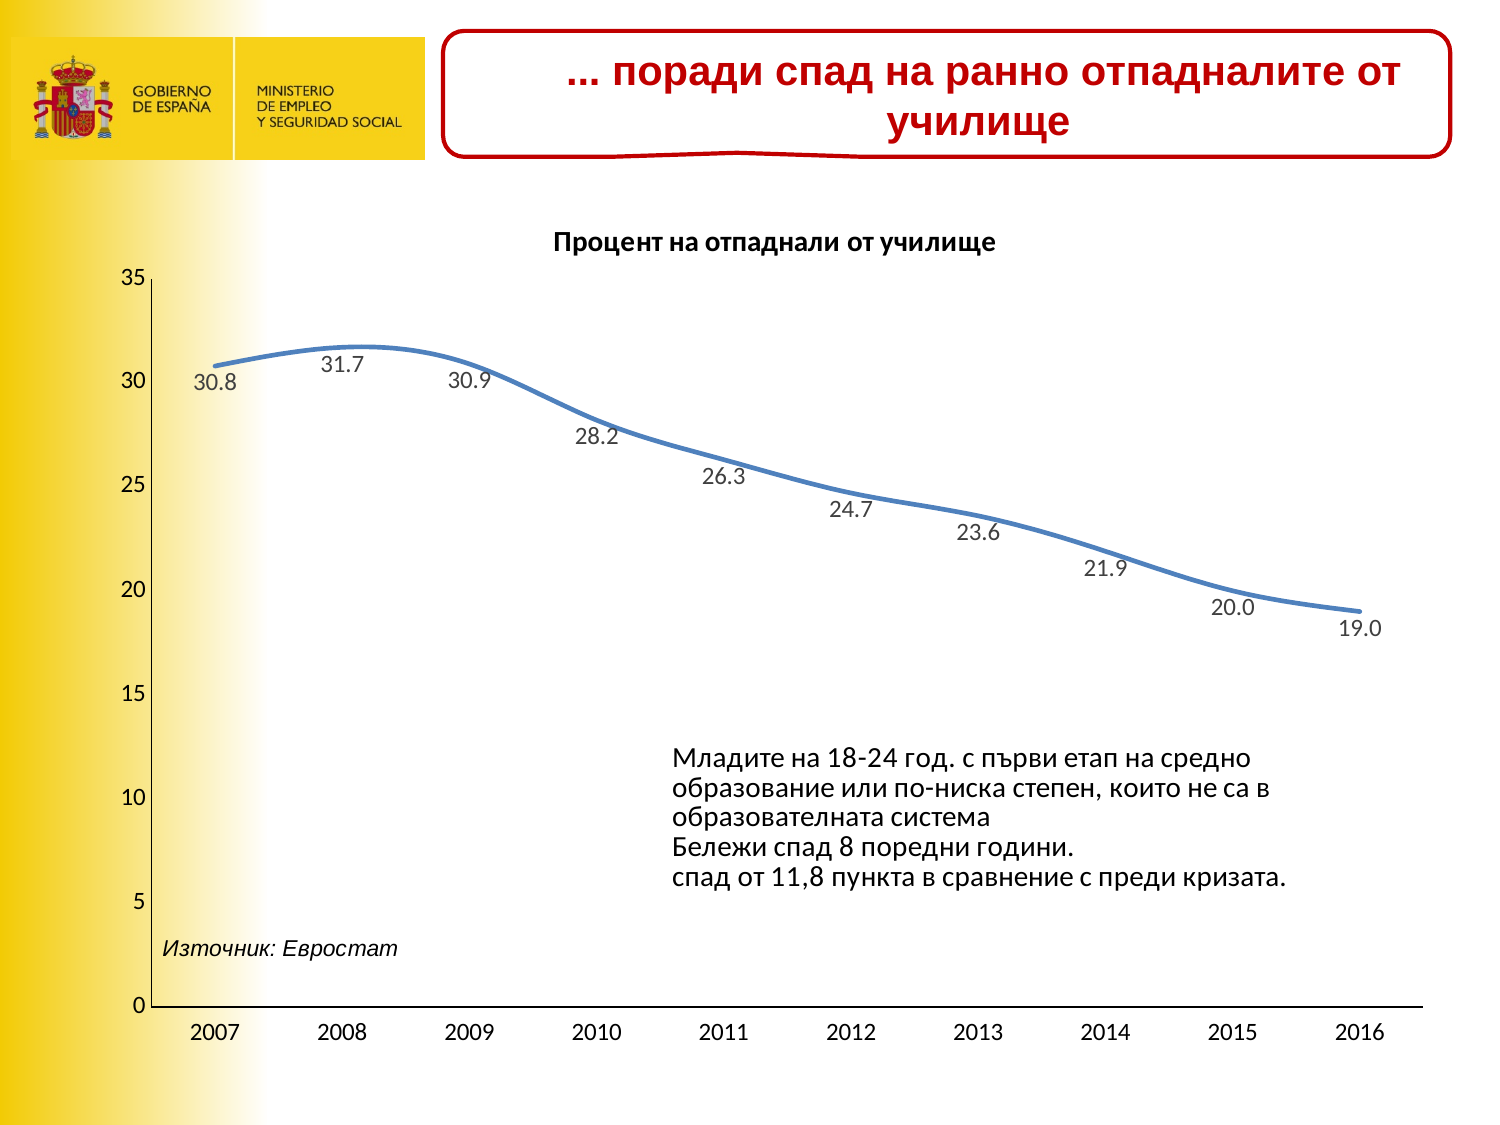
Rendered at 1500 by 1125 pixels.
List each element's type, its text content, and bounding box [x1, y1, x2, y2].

chart [100, 195, 1451, 1047]
text_box ... поради спад на ранно отпадналите от училище [440, 28, 1453, 159]
picture [11, 37, 425, 160]
